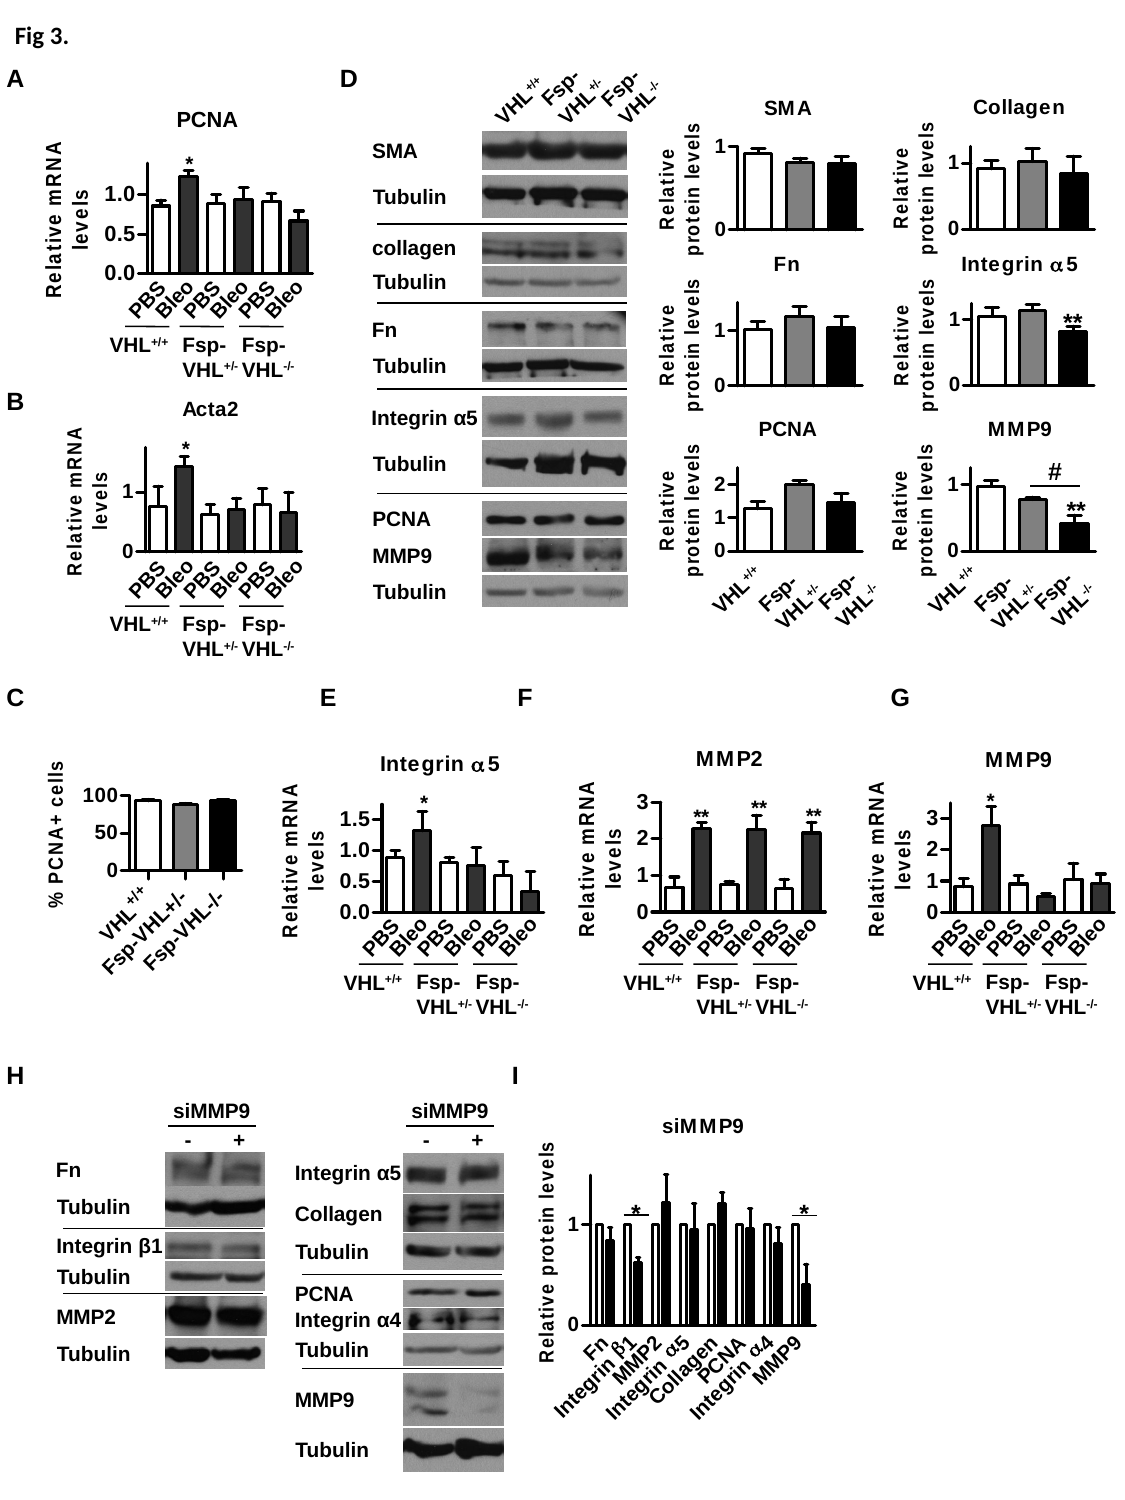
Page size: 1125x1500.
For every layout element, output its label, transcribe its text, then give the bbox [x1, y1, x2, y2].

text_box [20, 735, 340, 1034]
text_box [326, 898, 546, 1028]
text_box B [0, 378, 34, 423]
text_box Fig 3. [0, 12, 109, 58]
text_box A [0, 58, 40, 101]
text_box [356, 58, 1111, 631]
text_box I [497, 1052, 534, 1088]
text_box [895, 898, 1115, 1028]
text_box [843, 722, 1125, 972]
text_box E [305, 674, 352, 720]
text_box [549, 721, 842, 972]
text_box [40, 1089, 916, 1488]
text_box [606, 898, 826, 1028]
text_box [92, 260, 312, 390]
text_box D [325, 55, 374, 101]
text_box C [0, 674, 40, 720]
text_box G [875, 674, 926, 720]
text_box H [0, 1052, 40, 1098]
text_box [16, 81, 329, 333]
text_box F [502, 674, 548, 720]
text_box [92, 540, 312, 670]
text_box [253, 725, 560, 972]
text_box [39, 373, 317, 609]
